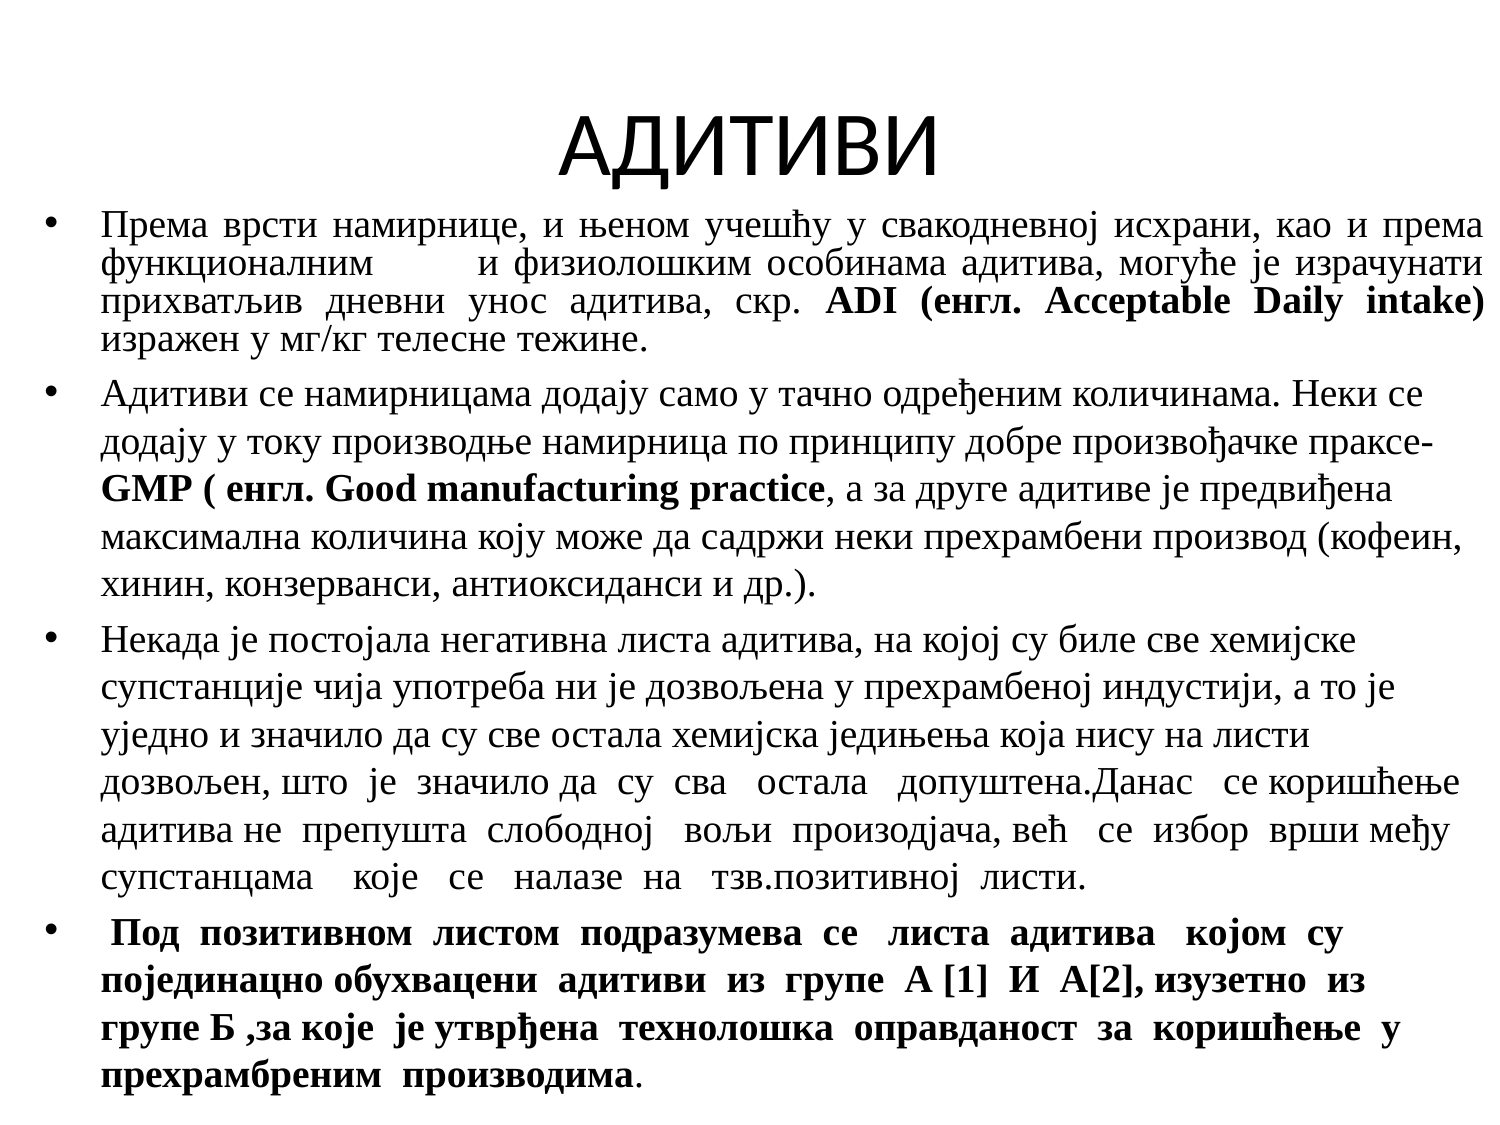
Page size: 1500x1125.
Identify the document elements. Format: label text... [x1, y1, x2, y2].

title АДИТИВИ [75, 45, 1425, 200]
list Према врсти намирнице, и њеном учешћу у свакодневној исхрани, као и према функционалним и физиолошким особинама адитива, могуће је израчунати прихватљив дневни унос адитива, скр. АDI (енгл. Acceptable Daily intake) изражен у мг/кг телесне тежине. Адитиви се намирницама додају само у тачно одређеним количинама. Неки се додају у току производње намирница по принципу добре произвођачке праксе-GMP ( енгл. Good manufacturing practice, а за друге адитиве је предвиђена максимална количина коју може да садржи неки прехрамбени производ (кофеин, хинин, конзерванси, антиоксиданси и др.). Некада је постојала негативна листа адитива, на којој су биле све хемијске супстанције чија употреба ни је дозвољена у прехрамбеној индустији, а то је уједно и значило да су све остала хемијска једињења која нису на листи дозвољен, што је значило да су сва остала допуштена.Данас се коришћење адитива не препушта слободној вољи произодјача, већ се избор врши међу супстанцама које се налазе на тзв.позитивној листи. Под позитивном листом подразумева се листа адитива којом су појединацно обухвацени адитиви из групе А [1] И А[2], изузетно из групе Б ,за које је утврђена технолошка оправданост за коришћење у прехрамбреним производима. [29, 200, 1500, 1118]
